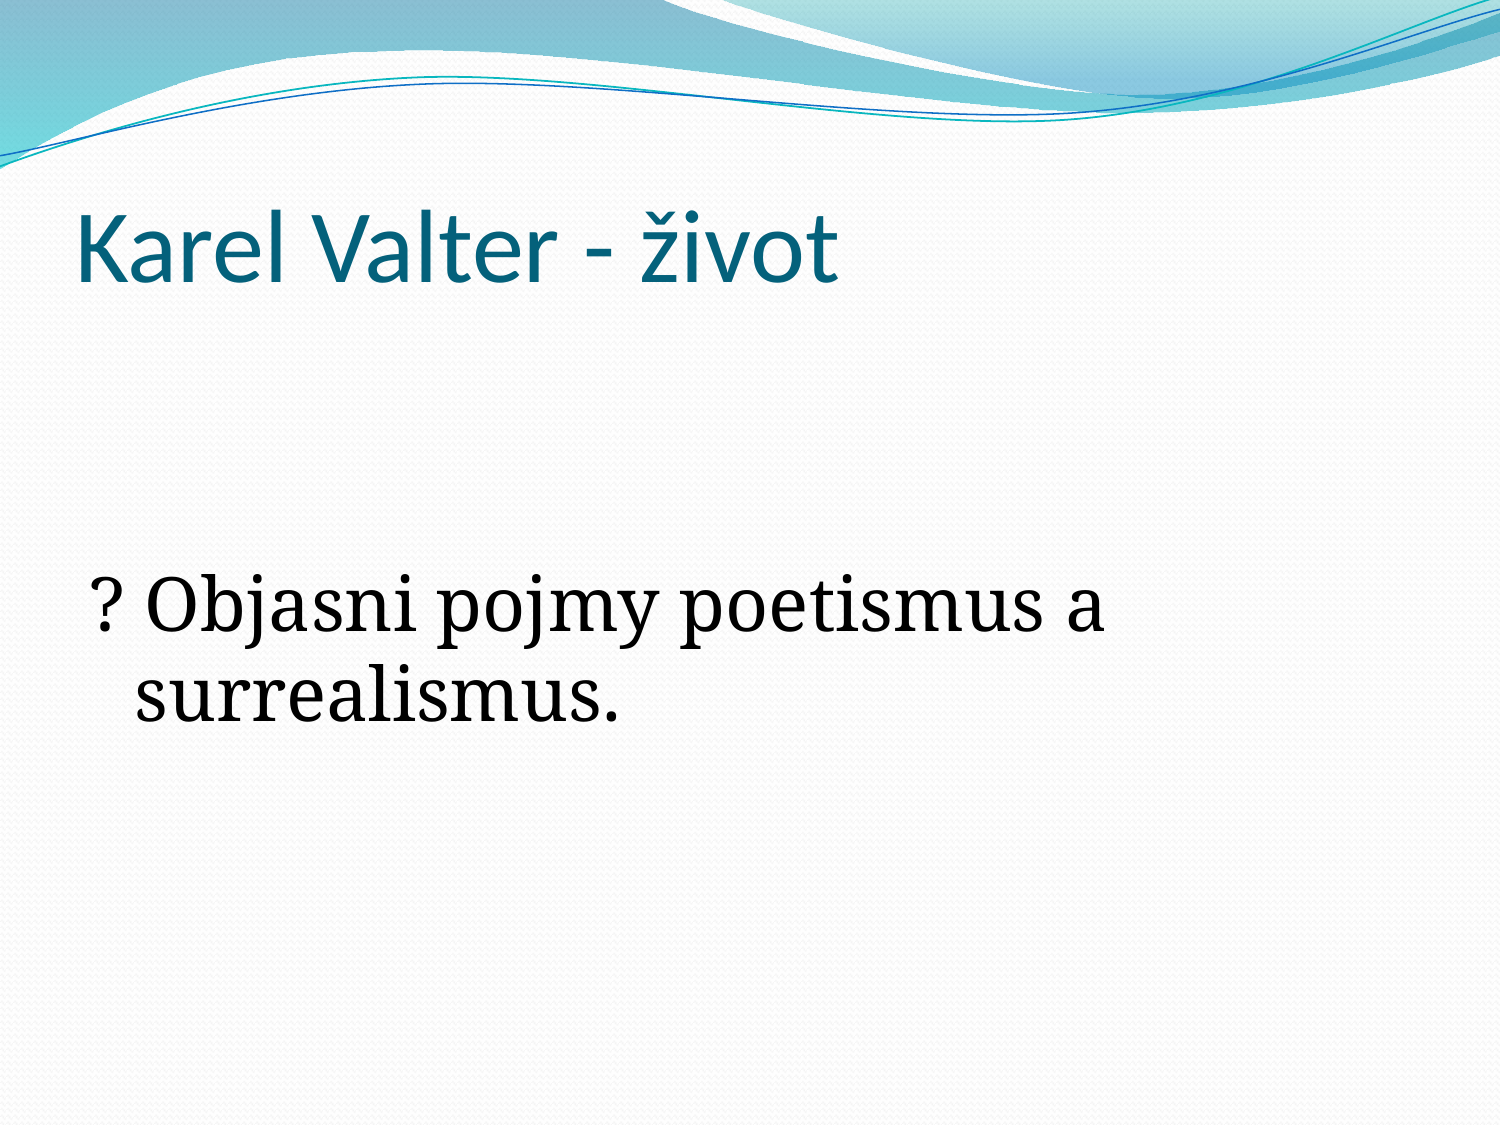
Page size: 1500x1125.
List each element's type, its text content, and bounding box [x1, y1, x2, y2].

title Karel Valter - život [75, 115, 1425, 303]
list ? Objasni pojmy poetismus a surrealismus. [75, 317, 1425, 1038]
